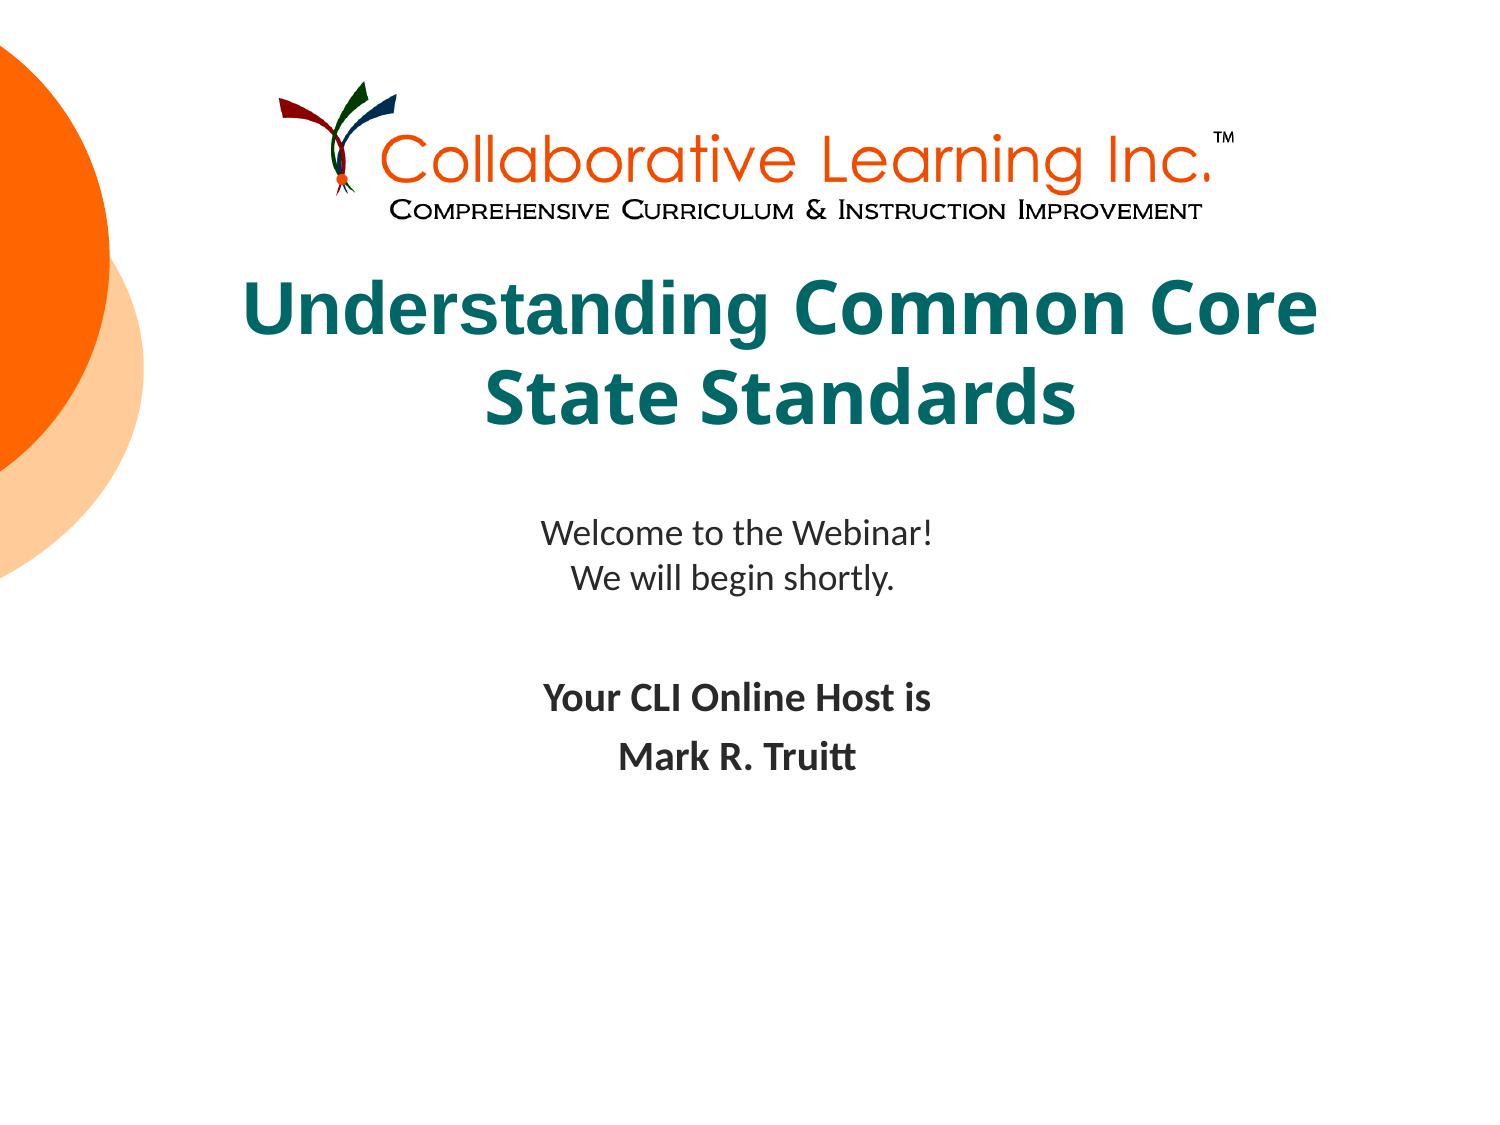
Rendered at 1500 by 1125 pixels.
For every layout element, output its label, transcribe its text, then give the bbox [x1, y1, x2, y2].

picture [237, 62, 1263, 234]
title Understanding Common Core State Standards [187, 299, 1376, 538]
subtitle Welcome to the Webinar! We will begin shortly. Your CLI Online Host is Mark R. Truitt [212, 499, 1263, 788]
